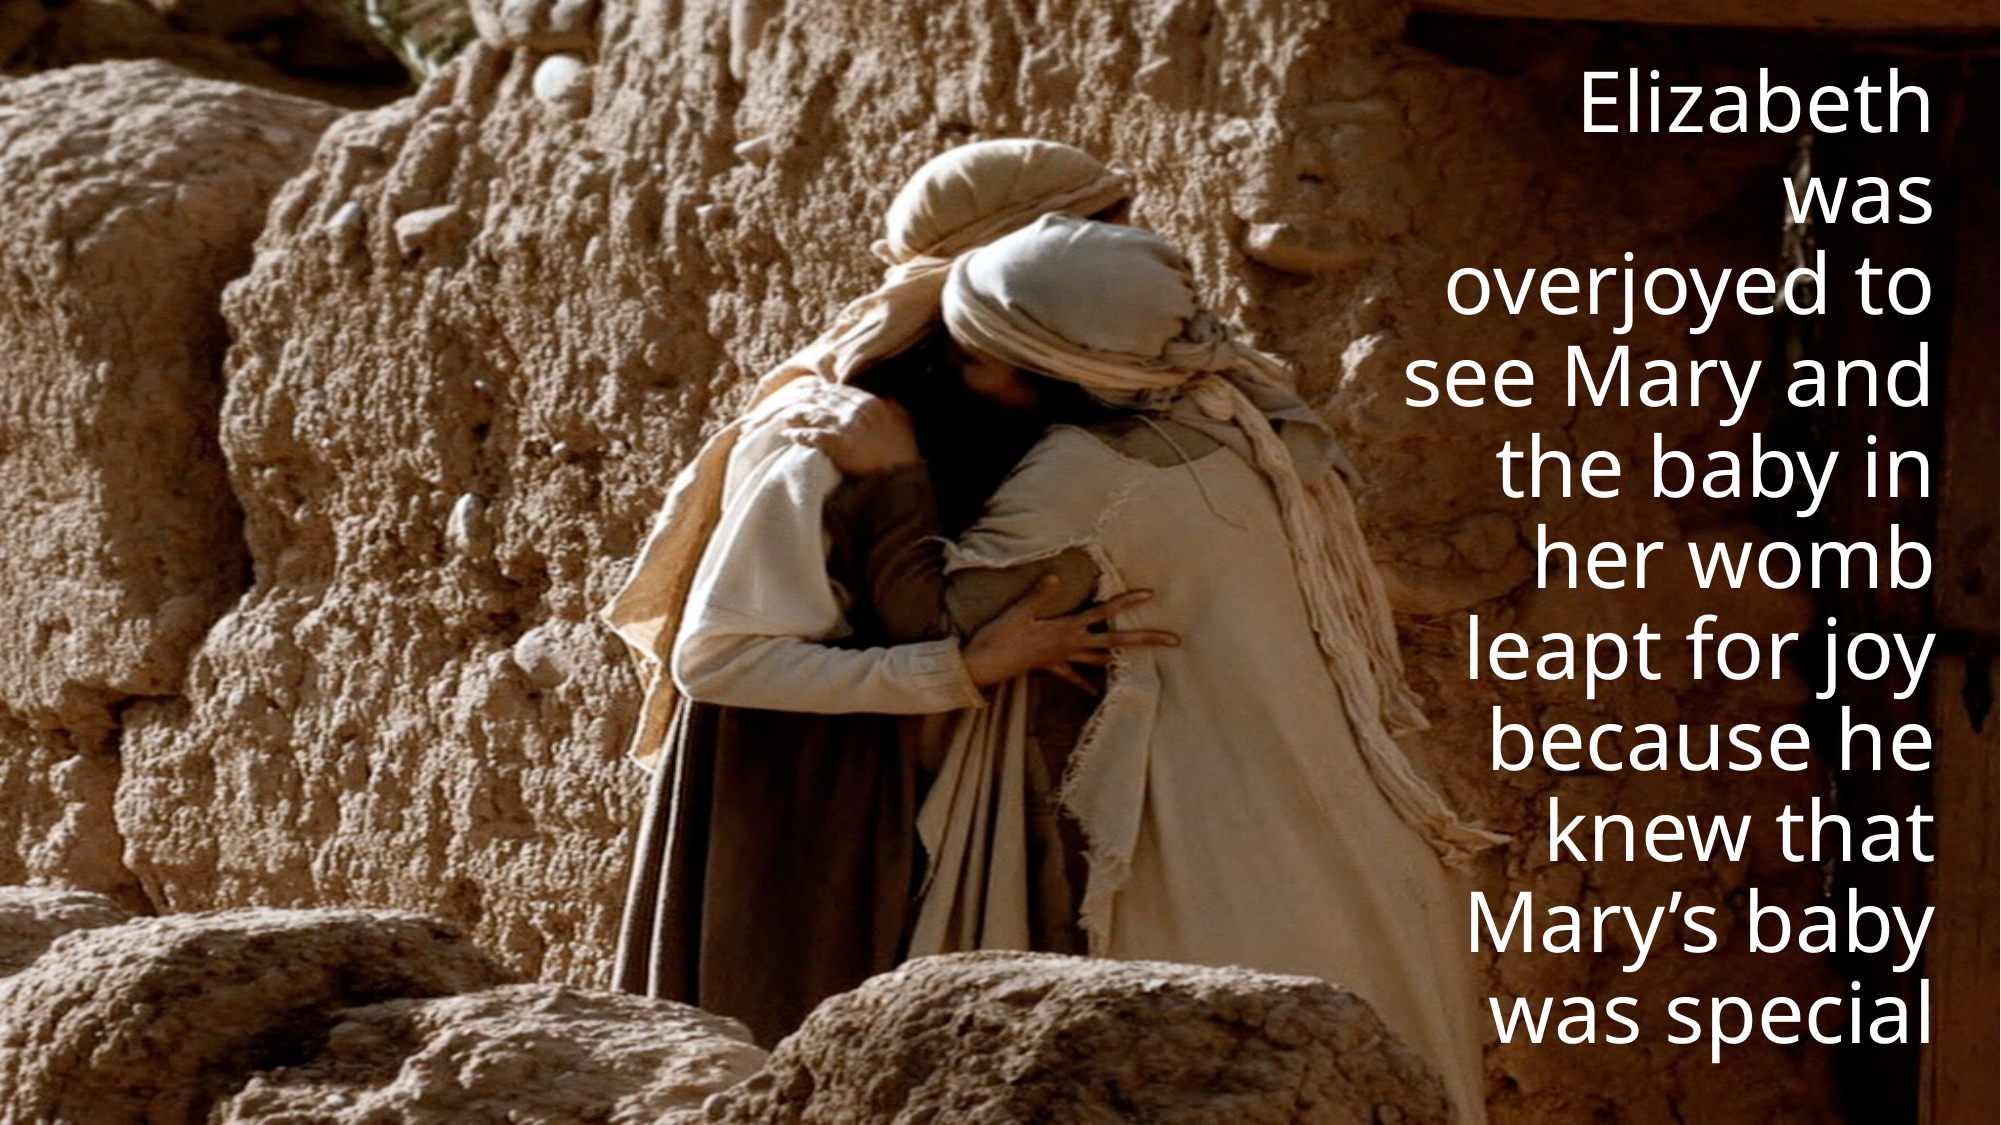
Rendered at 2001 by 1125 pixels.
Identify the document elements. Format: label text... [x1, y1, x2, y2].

title Elizabeth was overjoyed to see Mary and the baby in her womb leapt for joy because he knew that Mary’s baby was special [1387, 43, 1952, 1079]
picture [0, 0, 2001, 1125]
